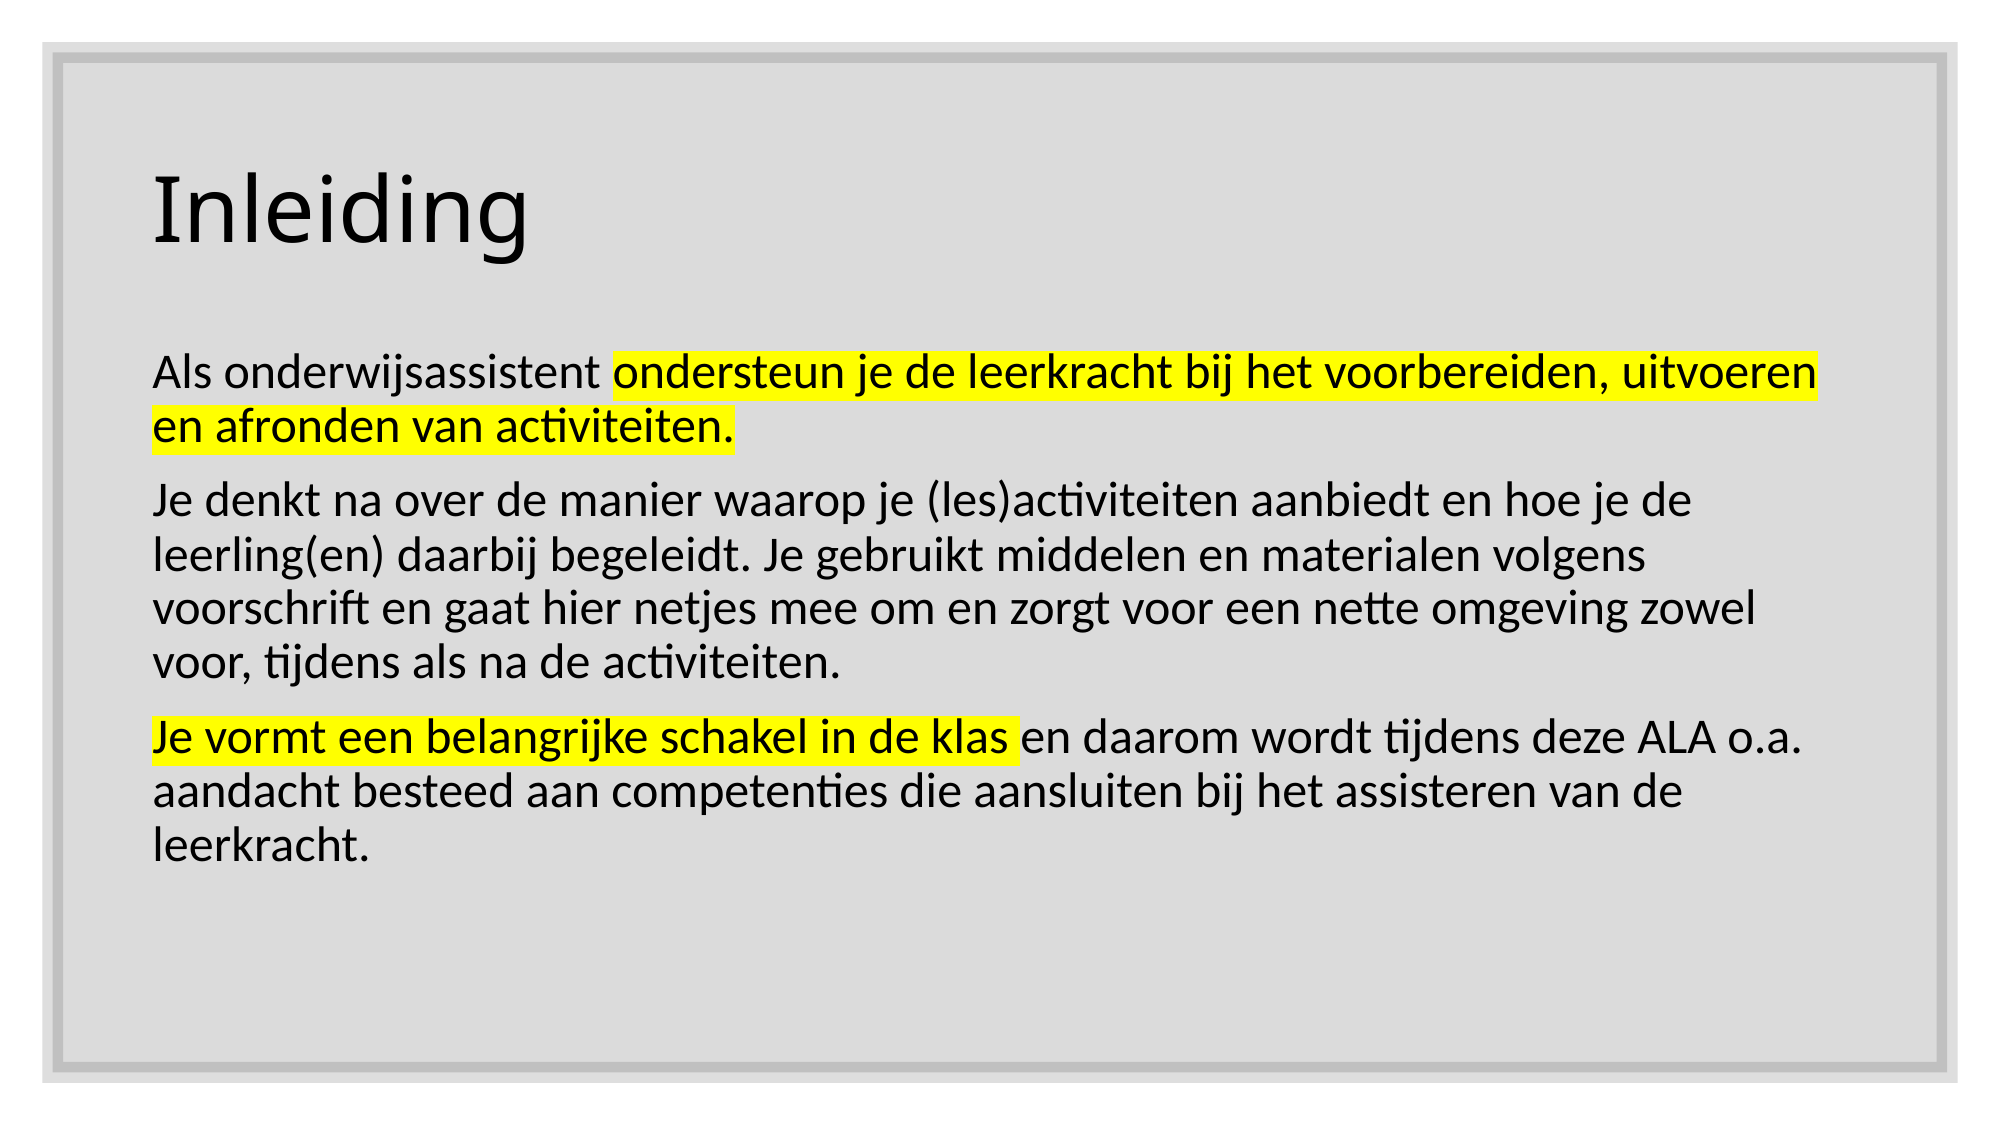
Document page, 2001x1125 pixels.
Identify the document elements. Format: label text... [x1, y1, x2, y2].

list Als onderwijsassistent ondersteun je de leerkracht bij het voorbereiden, uitvoeren en afronden van activiteiten. Je denkt na over de manier waarop je (les)activiteiten aanbiedt en hoe je de leerling(en) daarbij begeleidt. Je gebruikt middelen en materialen volgens voorschrift en gaat hier netjes mee om en zorgt voor een nette omgeving zowel voor, tijdens als na de activiteiten. Je vormt een belangrijke schakel in de klas en daarom wordt tijdens deze ALA o.a. aandacht besteed aan competenties die aansluiten bij het assisteren van de leerkracht. [137, 337, 1863, 973]
title Inleiding [137, 103, 1863, 322]
text_box [52, 51, 1948, 1073]
